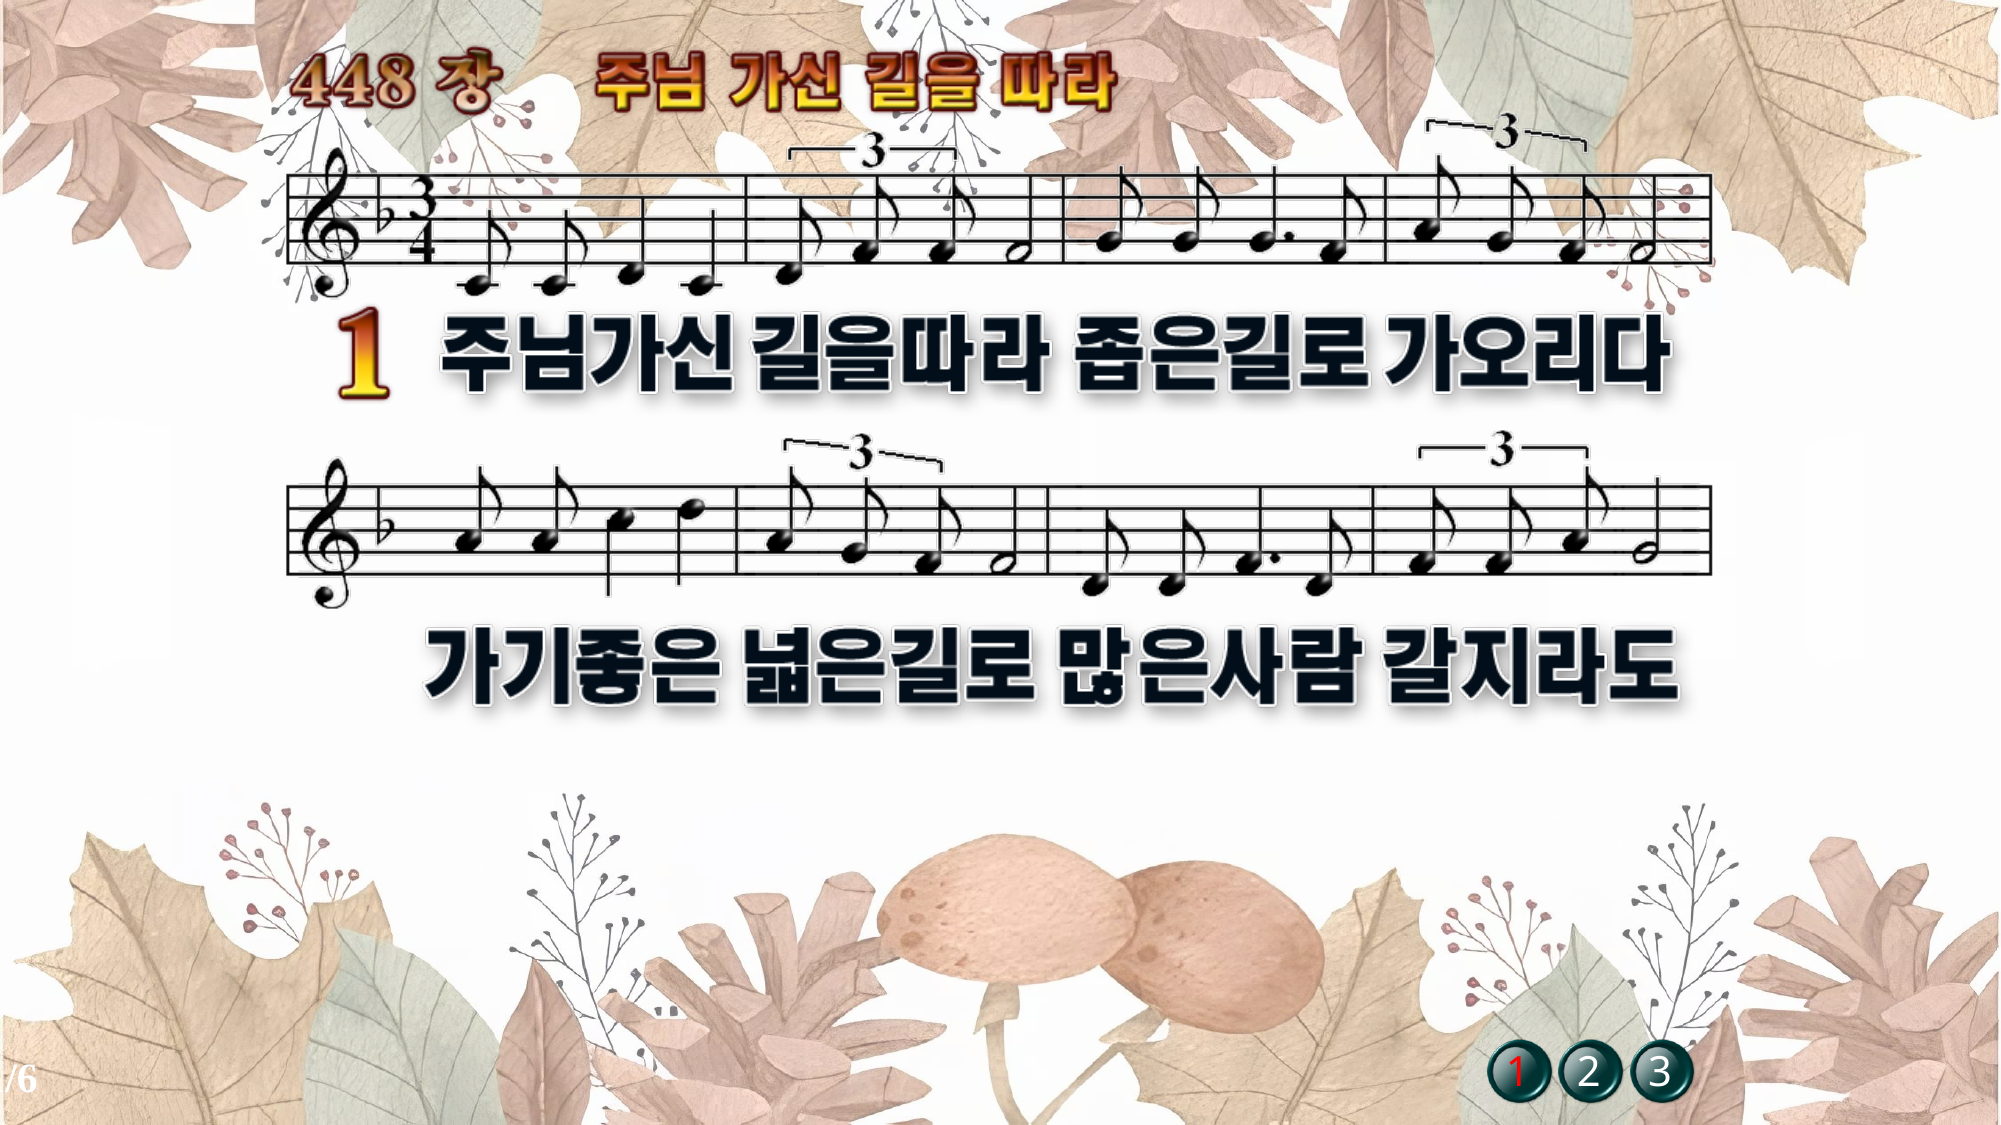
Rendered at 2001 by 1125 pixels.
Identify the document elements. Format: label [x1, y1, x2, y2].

text_box [1555, 1035, 1626, 1106]
text_box [1484, 1035, 1555, 1106]
text_box [1627, 1035, 1697, 1106]
picture [0, 0, 2001, 1125]
